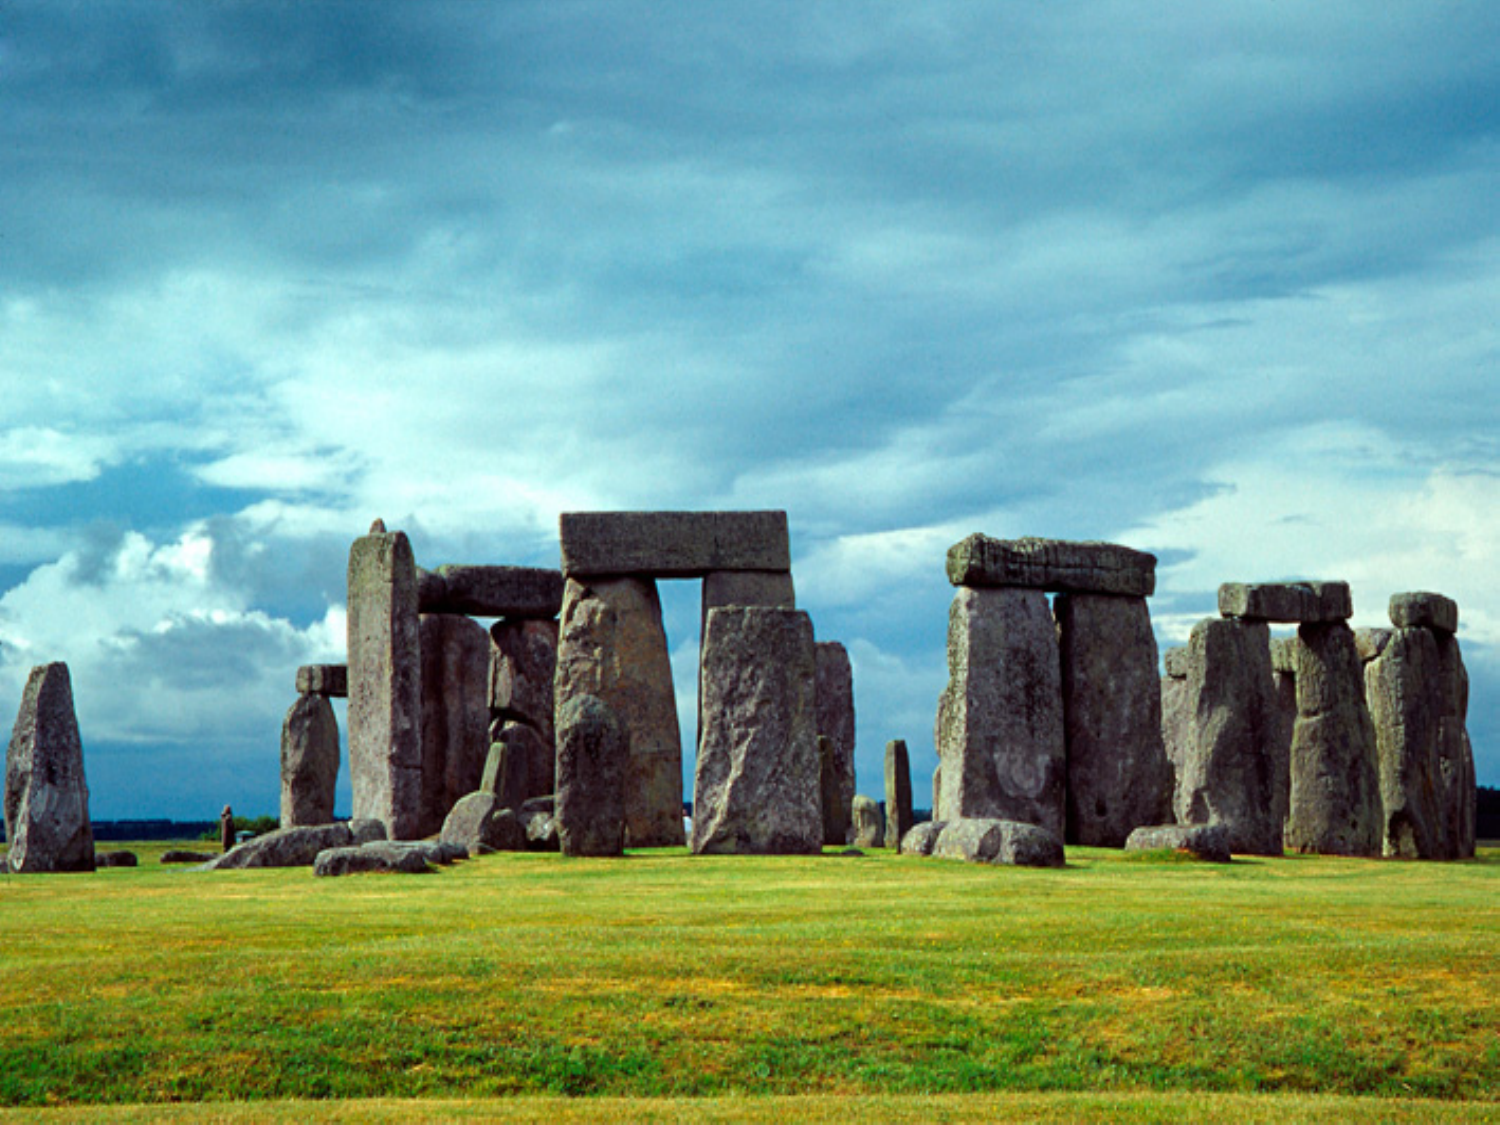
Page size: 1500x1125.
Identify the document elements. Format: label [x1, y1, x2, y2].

list [0, 0, 1500, 1125]
